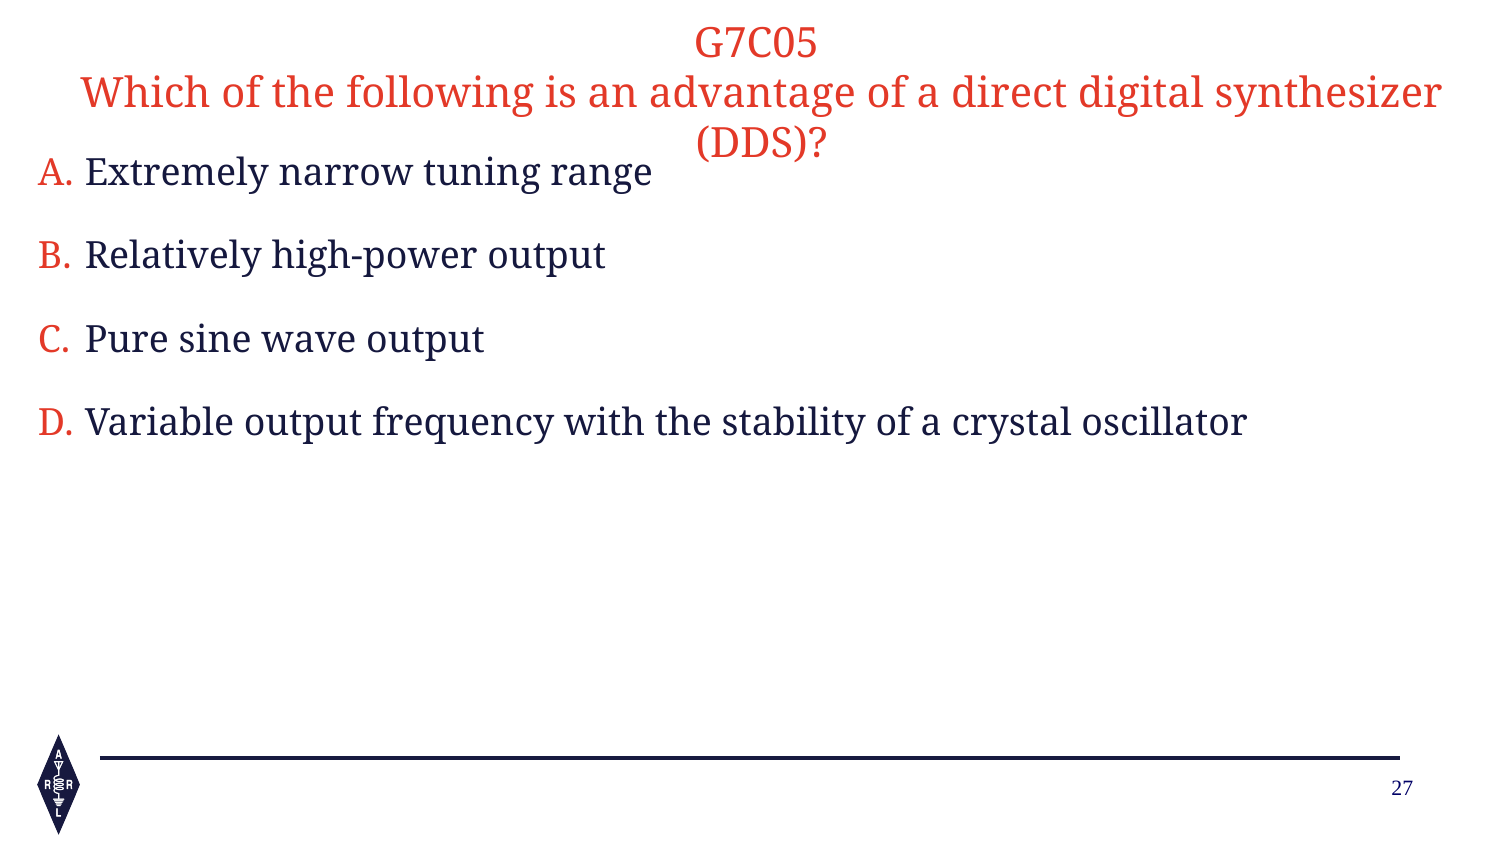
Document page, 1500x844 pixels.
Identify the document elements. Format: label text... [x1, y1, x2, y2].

text_box Extremely narrow tuning range Relatively high-power output Pure sine wave output Variable output frequency with the stability of a crystal oscillator [37, 120, 1276, 586]
text_box G7C05 Which of the following is an advantage of a direct digital synthesizer (DDS)? [23, 9, 1500, 141]
picture [37, 734, 80, 835]
text_box 27 [1074, 768, 1425, 827]
